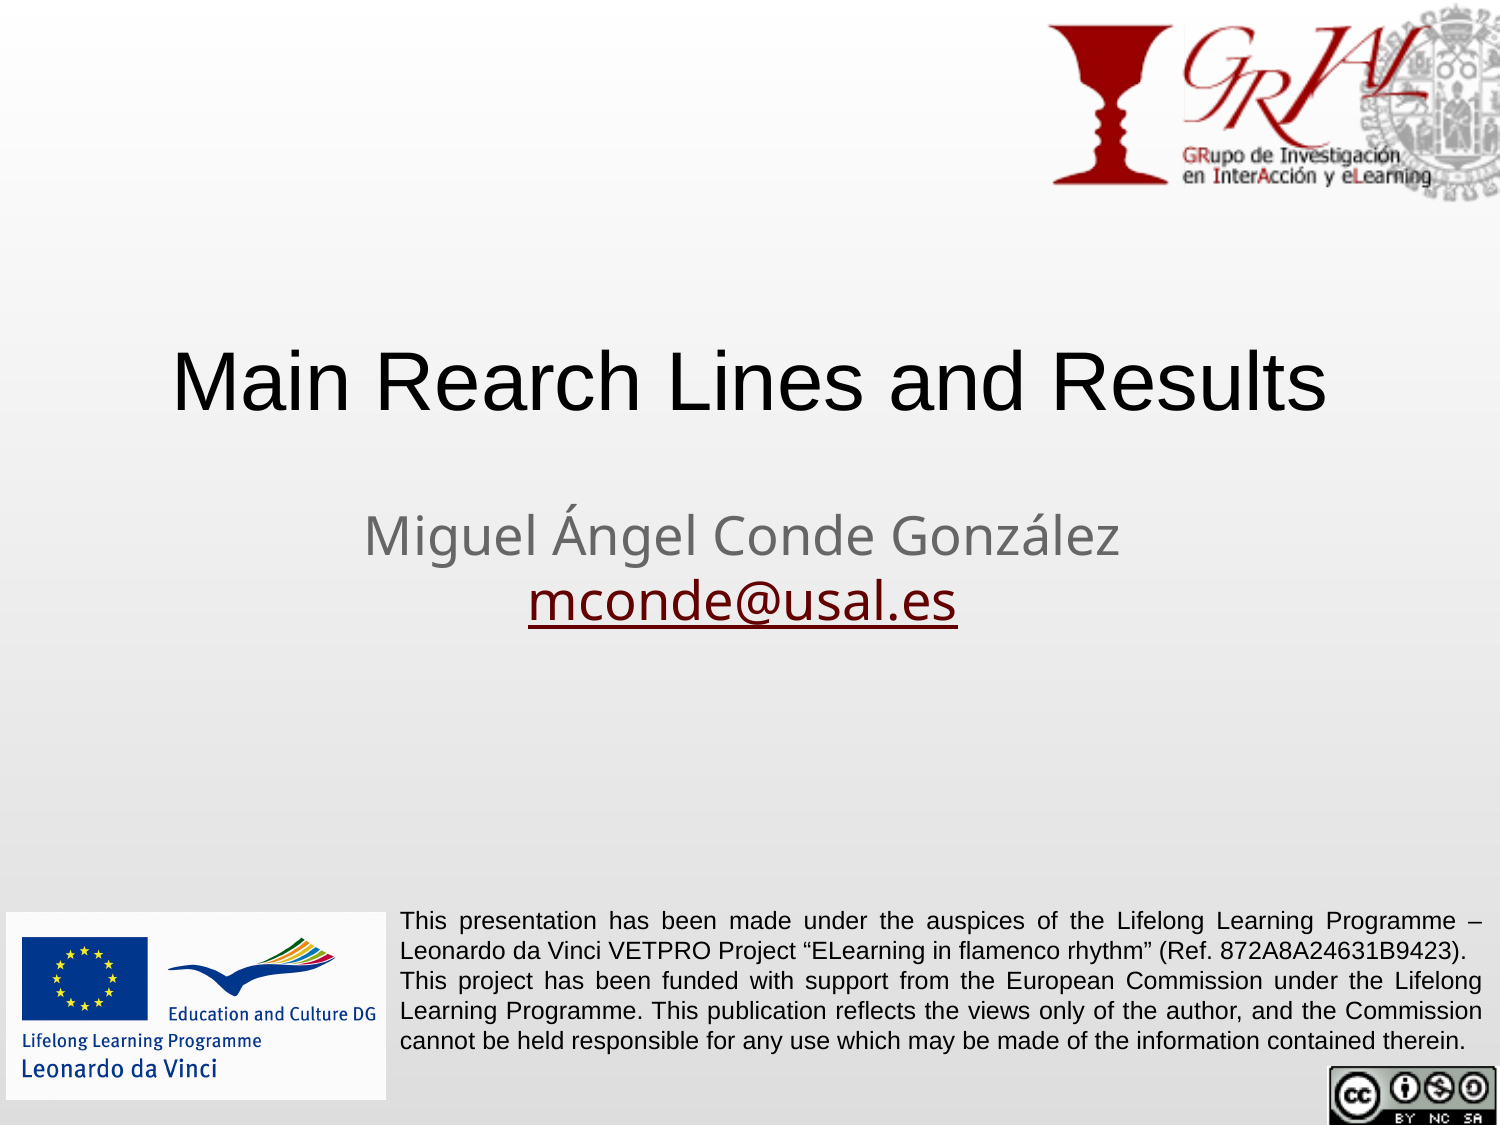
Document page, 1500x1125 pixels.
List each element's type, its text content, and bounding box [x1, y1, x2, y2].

title Main Rearch Lines and Results [112, 256, 1388, 498]
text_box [1326, 1066, 1500, 1125]
picture [5, 912, 387, 1101]
subtitle Miguel Ángel Conde González mconde@usal.es [225, 493, 1275, 782]
picture [1039, 0, 1500, 209]
text_box This presentation has been made under the auspices of the Lifelong Learning Programme – Leonardo da Vinci VETPRO Project “ELearning in flamenco rhythm” (Ref. 872A8A24631B9423). This project has been funded with support from the European Commission under the Lifelong Learning Programme. This publication reflects the views only of the author, and the Commission cannot be held responsible for any use which may be made of the information contained therein. [385, 897, 1500, 1107]
